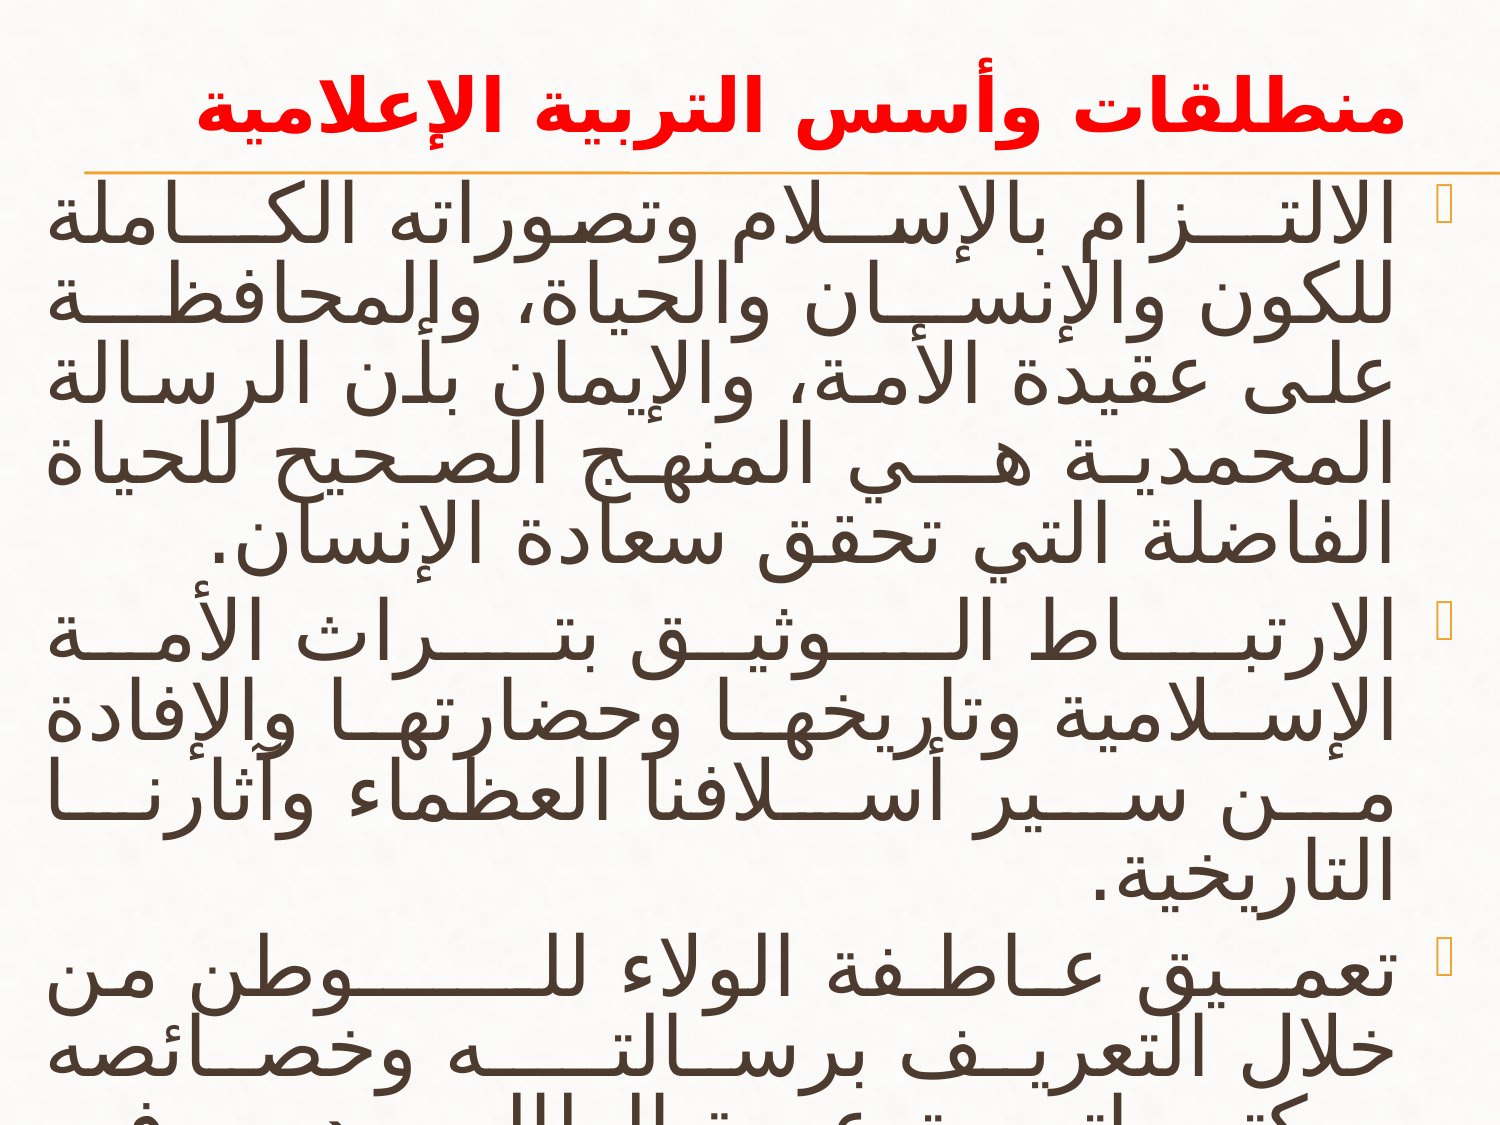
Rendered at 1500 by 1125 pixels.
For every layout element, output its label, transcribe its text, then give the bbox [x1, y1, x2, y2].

list الالتـــزام بالإســلام وتصوراته الكـــاملة للكون والإنسان والحياة، والمحافظة على عقيدة الأمة، والإيمان بأن الرسالة المحمدية هــي المنهج الصحيح للحياة الفاضلة التي تحقق سعادة الإنسان. الارتبــاط الــوثيــق بتــراث الأمة الإسلامية وتاريخها وحضارتها والإفادة من سير أسلافنا العظماء وآثارنا التاريخية. تعمــيق عـاطـفة الولاء للـــــــوطن من خلال التعريف برسالتـــــه وخصائصه ومكتسباته، وتوعيــة الطالب بدوره في نهضة الوطن وتقدمه والمحافظة على ثرواته ومنجزاته. [29, 172, 1471, 1023]
title منطلقات وأسس التربية الإعلامية [75, 8, 1425, 172]
